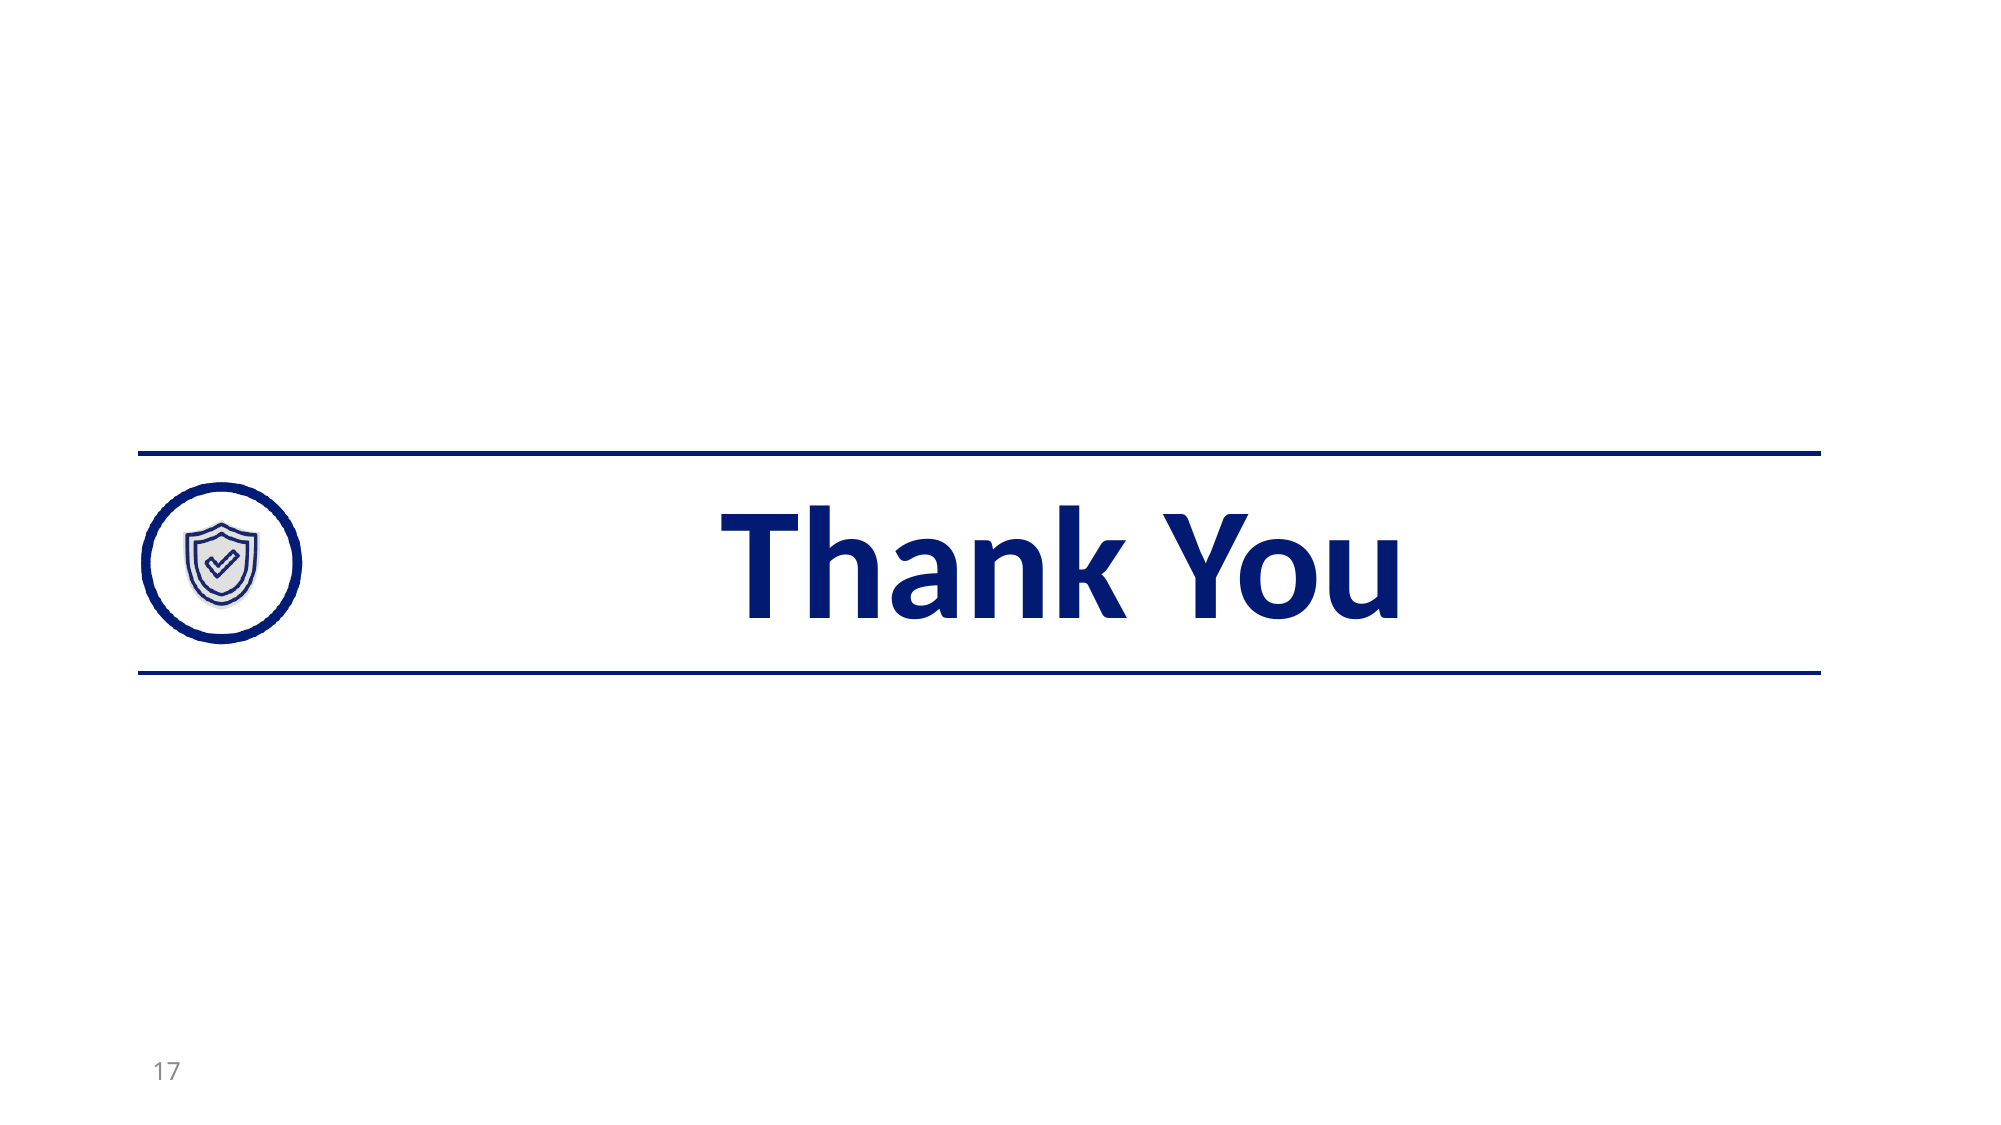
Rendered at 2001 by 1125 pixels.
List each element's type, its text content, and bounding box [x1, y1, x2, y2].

slide_number 17 [137, 1042, 588, 1103]
picture [138, 479, 304, 646]
text_box Thank You [307, 454, 1822, 659]
